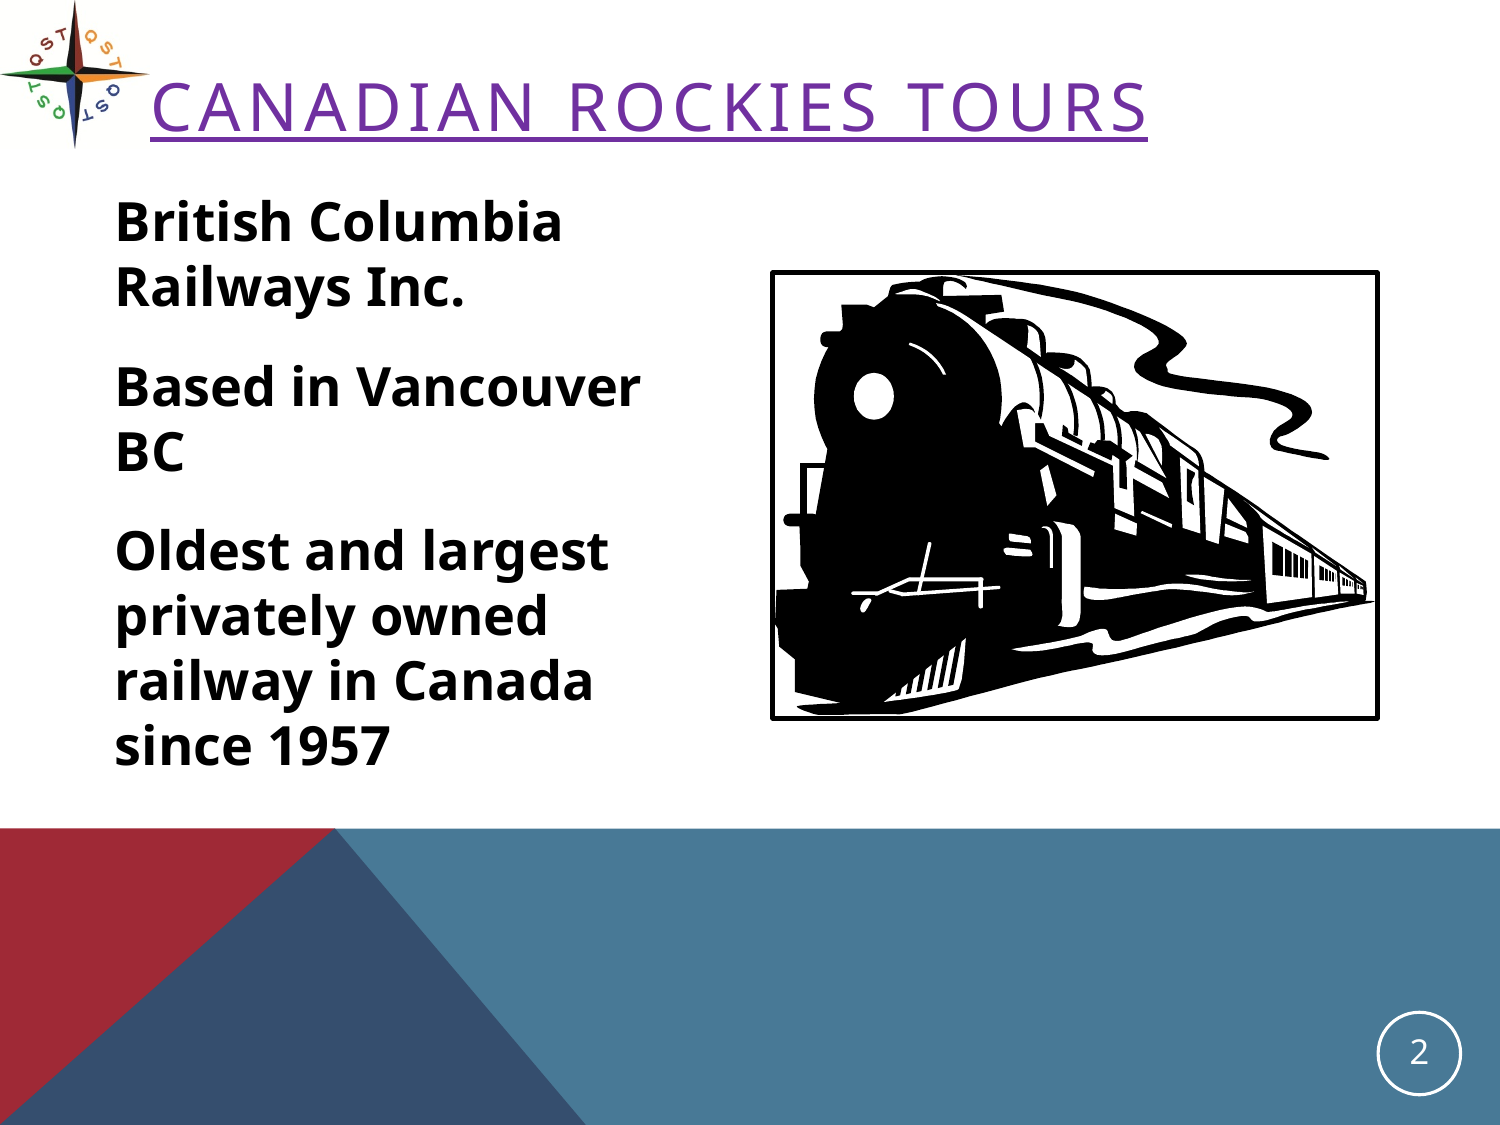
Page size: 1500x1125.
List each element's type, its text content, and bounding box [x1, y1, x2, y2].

title Canadian Rockies Tours [135, 60, 1369, 150]
picture [0, 0, 150, 149]
slide_number 2 [1376, 1010, 1463, 1097]
list British Columbia Railways Inc. Based in Vancouver BC Oldest and largest privately owned railway in Canada since 1957 [99, 179, 700, 789]
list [774, 274, 1376, 717]
